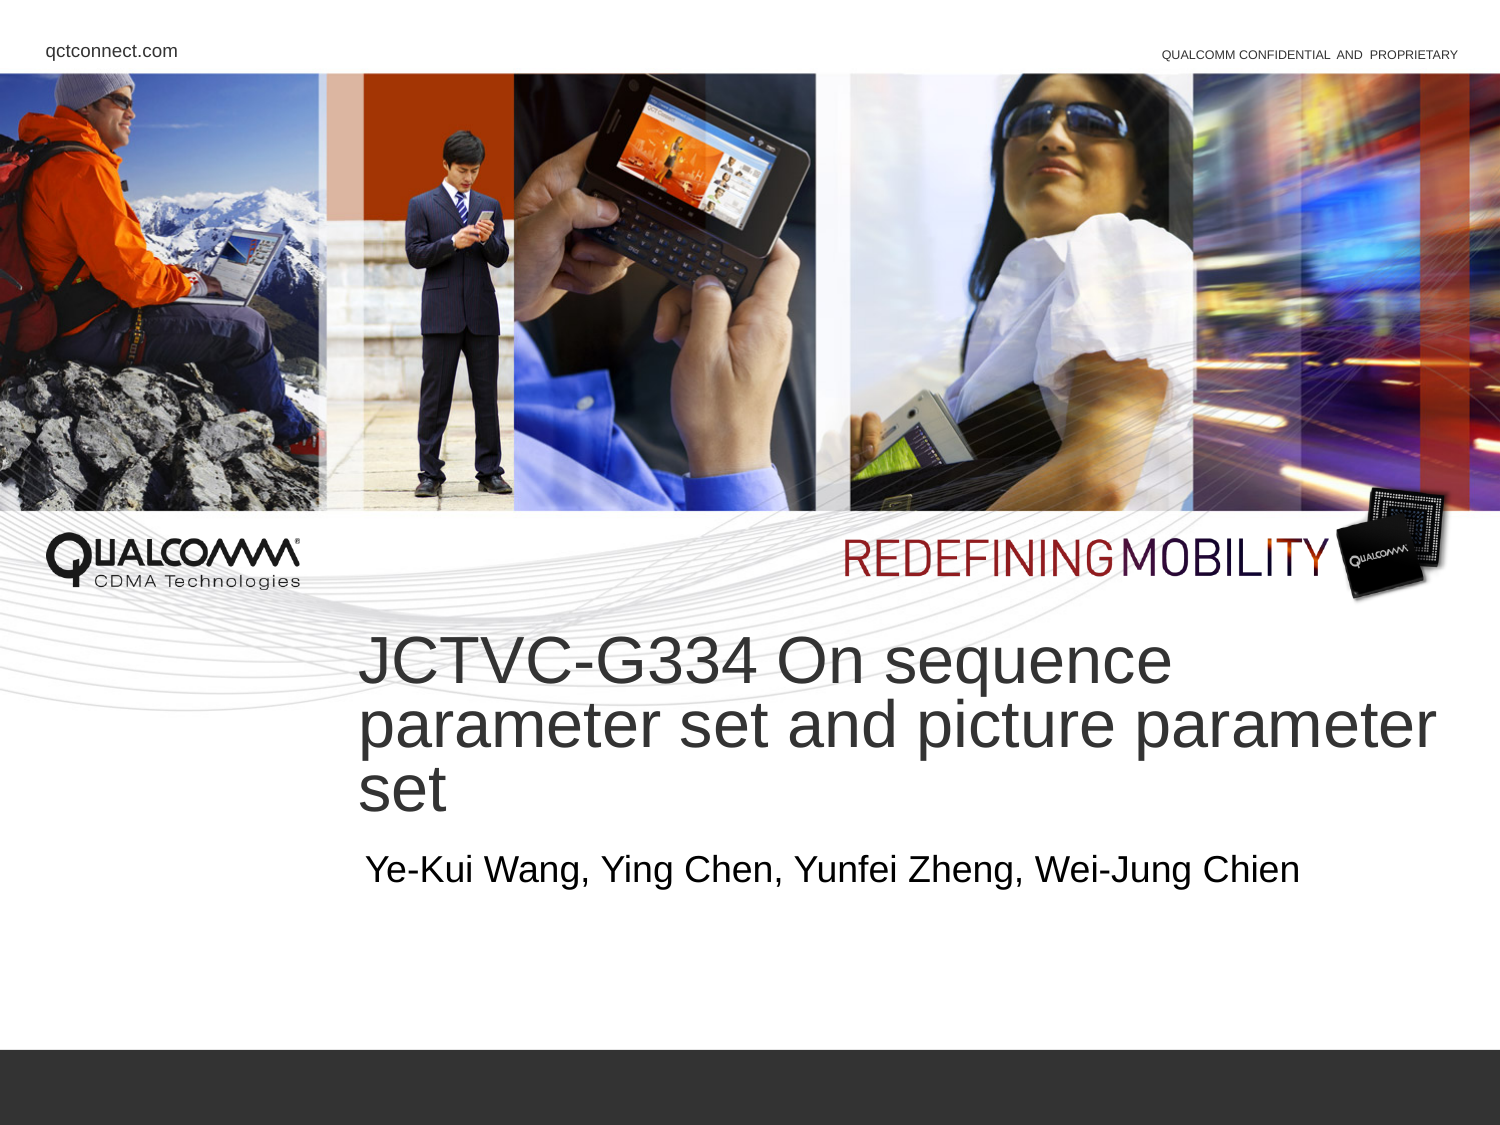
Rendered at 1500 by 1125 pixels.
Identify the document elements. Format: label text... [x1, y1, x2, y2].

title JCTVC-G334 On sequence parameter set and picture parameter set [343, 590, 1480, 833]
picture [0, 12, 1500, 744]
text_box Ye-Kui Wang, Ying Chen, Yunfei Zheng, Wei-Jung Chien [349, 837, 1463, 898]
